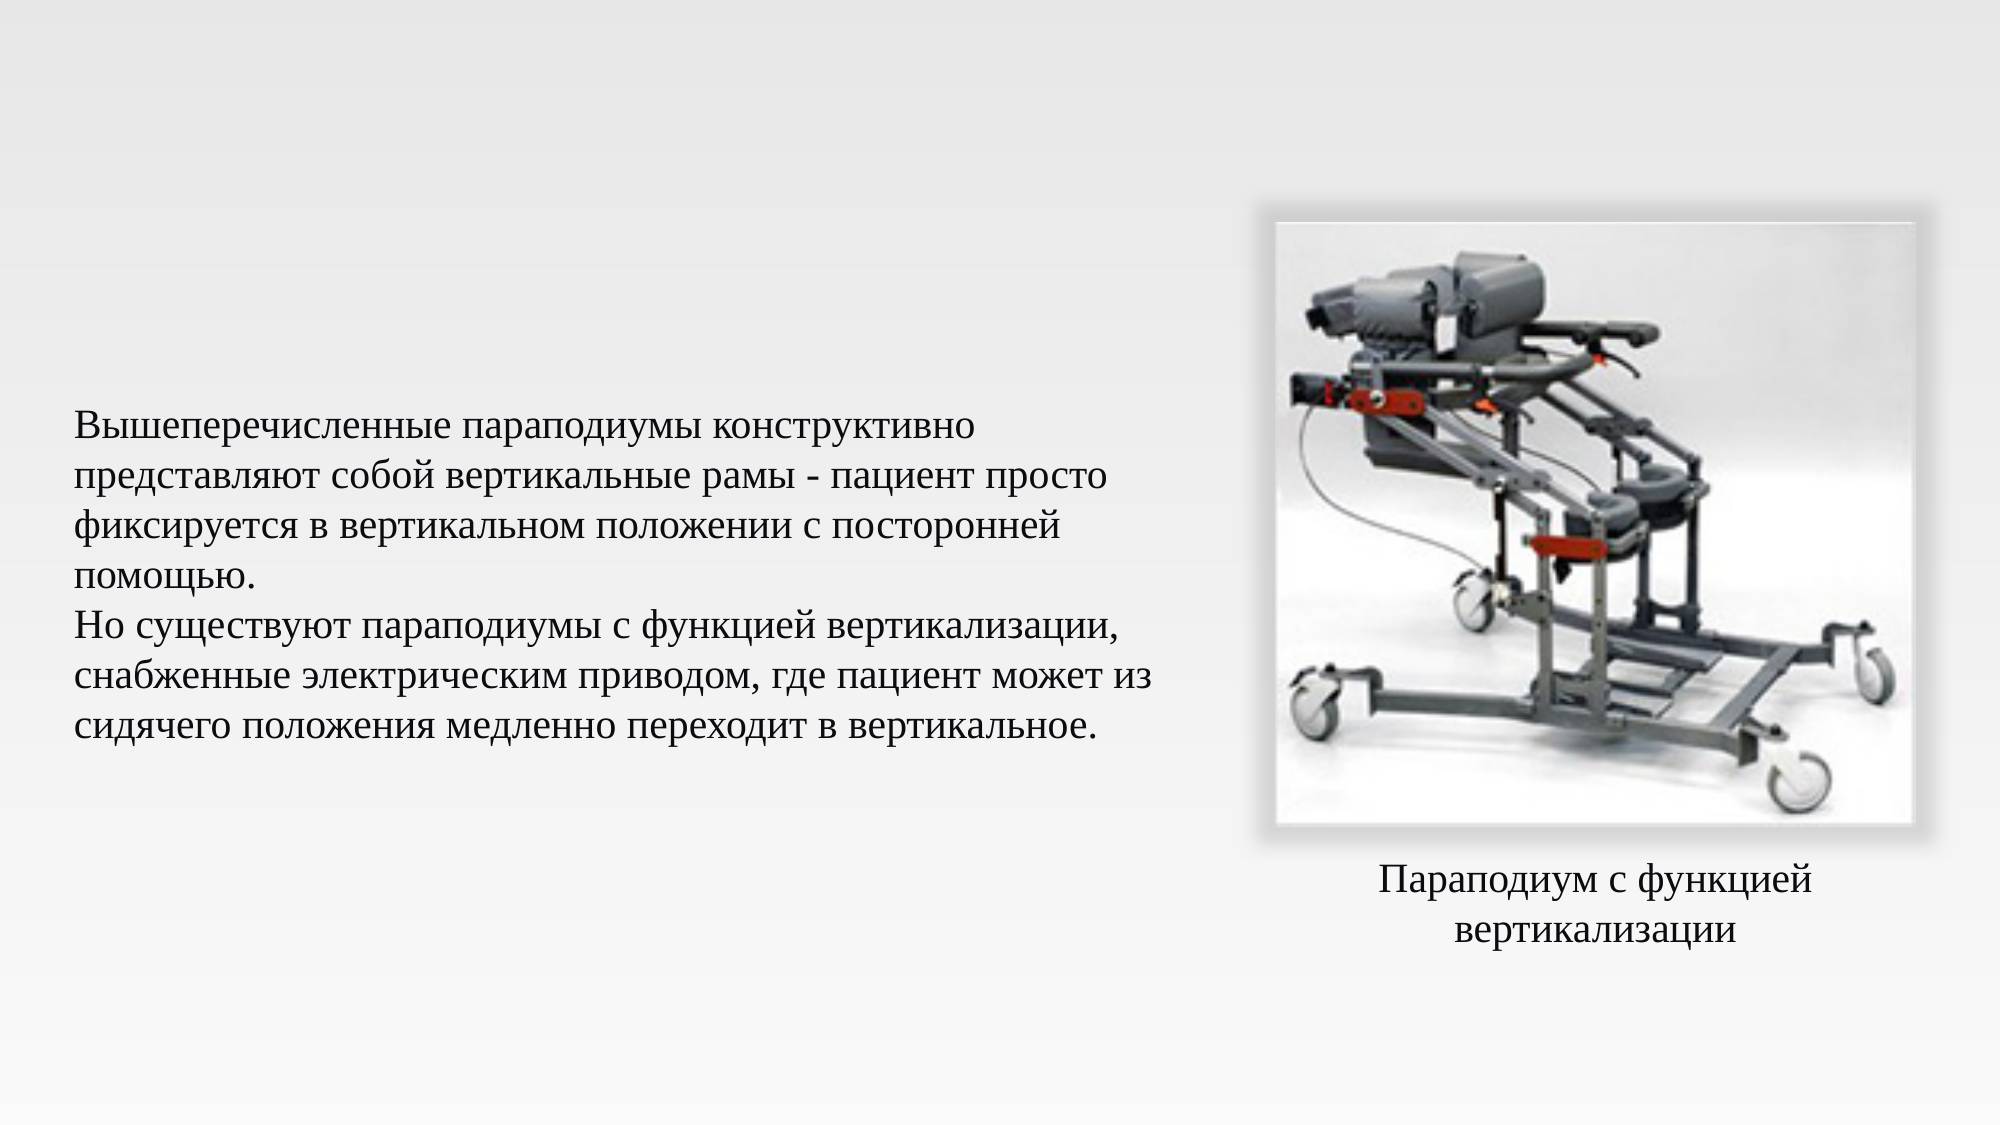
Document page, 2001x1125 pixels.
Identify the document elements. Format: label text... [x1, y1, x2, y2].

text_box Вышеперечисленные параподиумы конструктивно представляют собой вертикальные рамы - пациент просто фиксируется в вертикальном положении с посторонней помощью. Но существуют параподиумы с функцией вертикализации, снабженные электрическим приводом, где пациент может из сидячего положения медленно переходит в вертикальное. [59, 389, 1214, 755]
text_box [1275, 222, 1916, 960]
